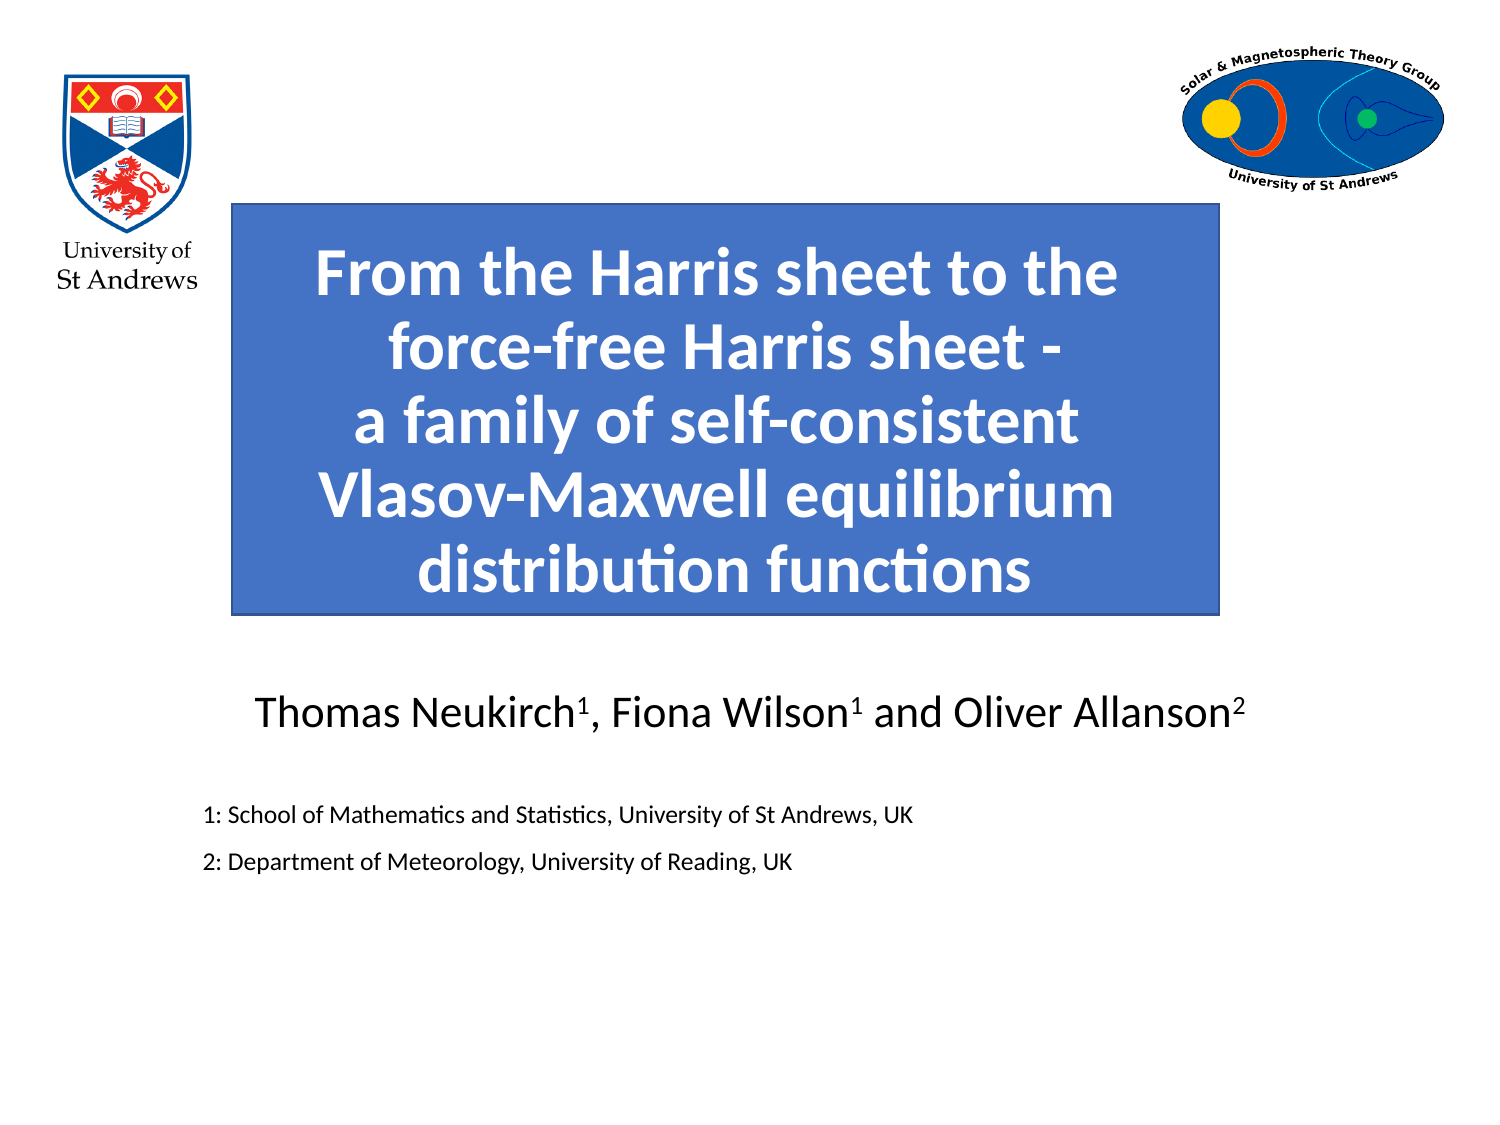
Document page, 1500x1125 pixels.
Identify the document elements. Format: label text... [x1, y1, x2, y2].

title From the Harris sheet to the force-free Harris sheet - a family of self-consistent Vlasov-Maxwell equilibrium distribution functions [231, 203, 1220, 616]
picture [1175, 46, 1450, 192]
picture [0, 0, 276, 370]
subtitle Thomas Neukirch1, Fiona Wilson1 and Oliver Allanson2 1: School of Mathematics and Statistics, University of St Andrews, UK 2: Department of Meteorology, University of Reading, UK [187, 681, 1313, 885]
